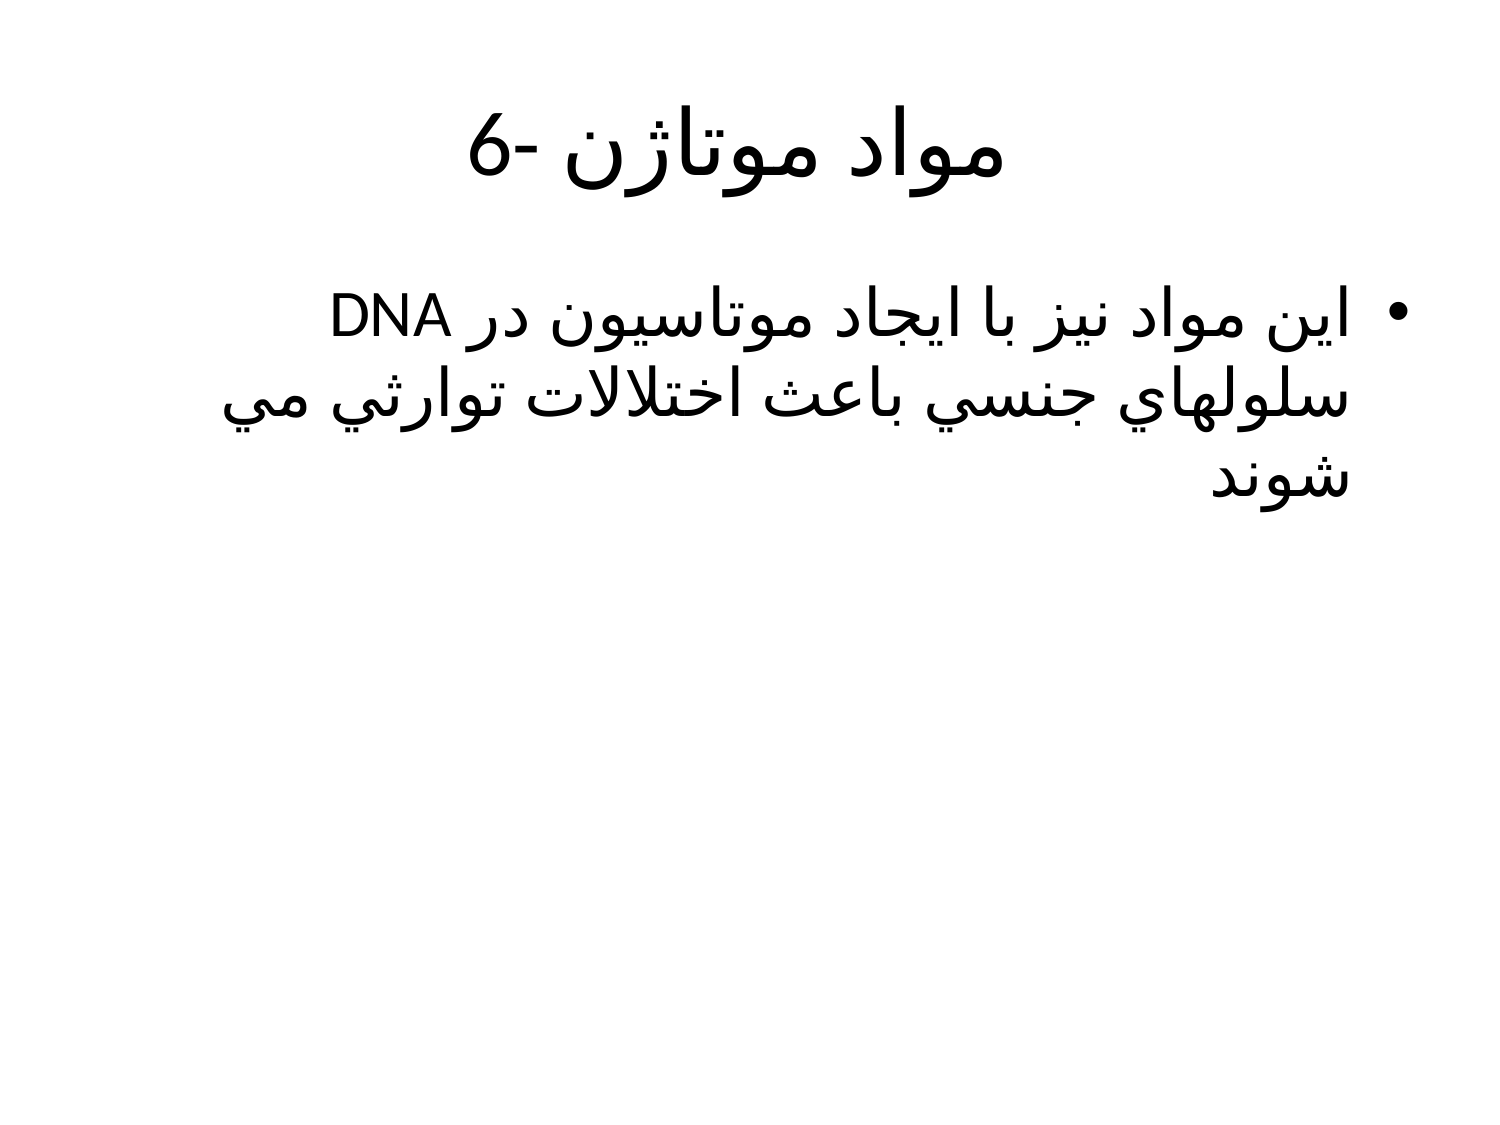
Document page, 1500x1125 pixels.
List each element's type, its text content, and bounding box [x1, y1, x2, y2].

title 6- مواد موتاژن [75, 45, 1425, 233]
list اين مواد نيز با ايجاد موتاسيون در DNA سلولهاي جنسي باعث اختلالات توارثي مي شوند [75, 262, 1425, 1005]
